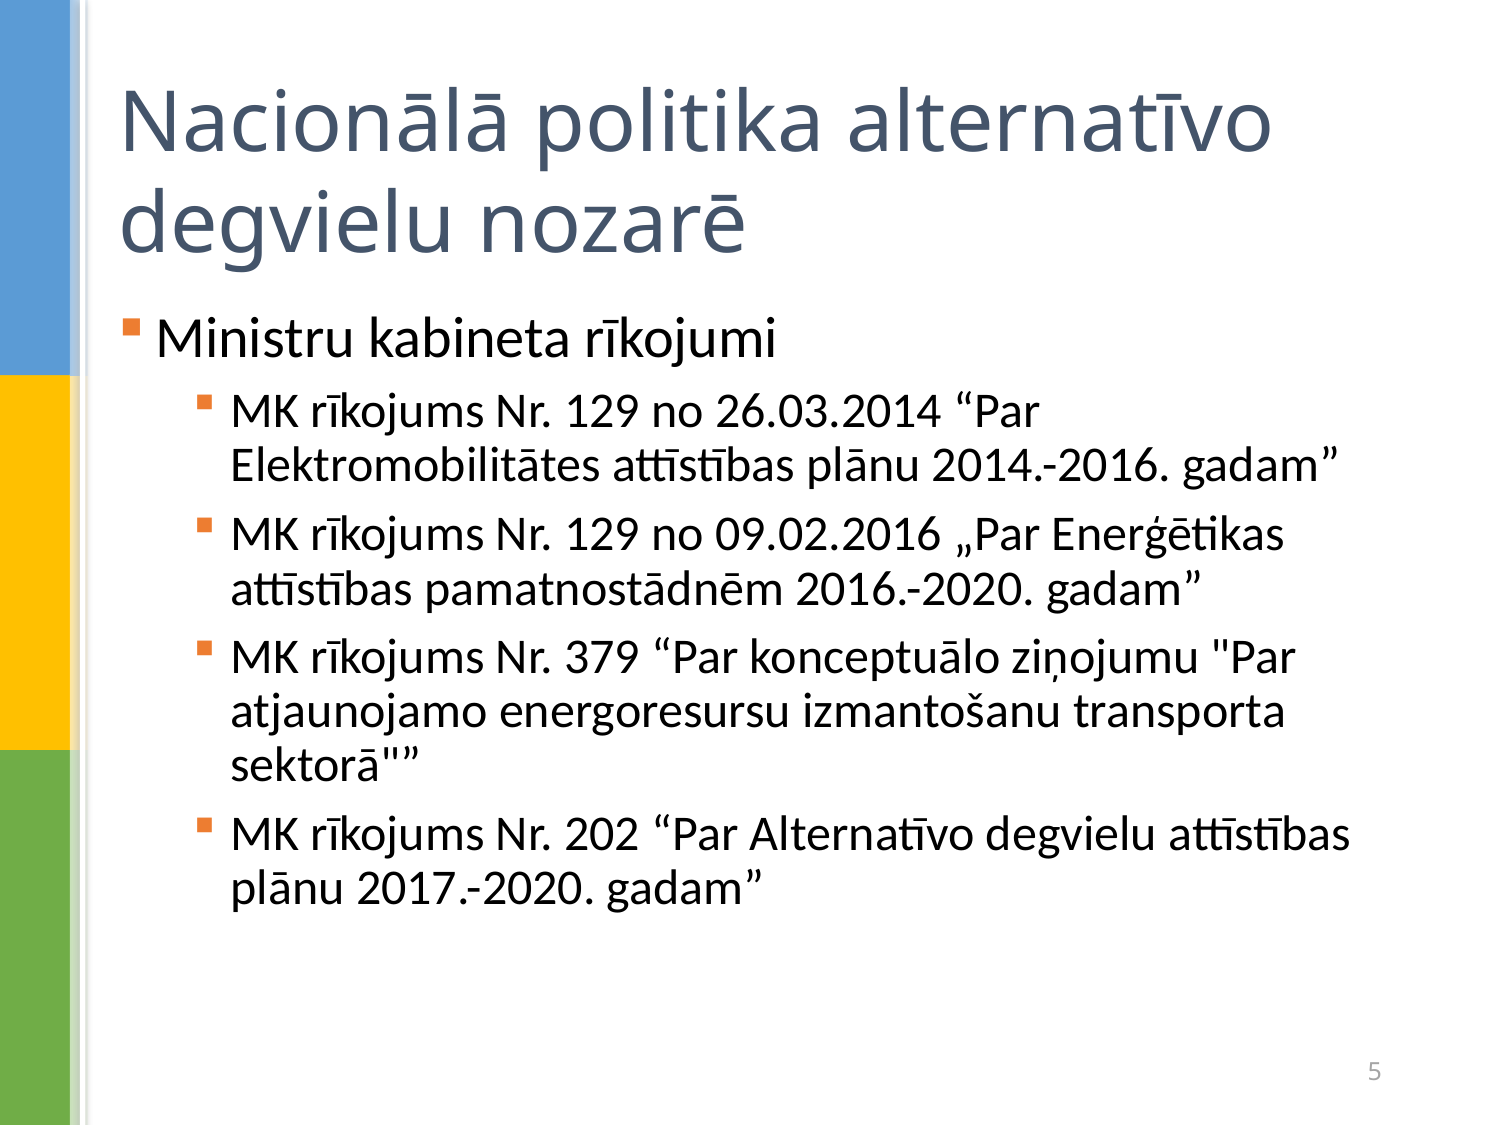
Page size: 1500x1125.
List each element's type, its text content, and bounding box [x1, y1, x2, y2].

slide_number 5 [993, 1042, 1397, 1103]
list Ministru kabineta rīkojumi MK rīkojums Nr. 129 no 26.03.2014 “Par Elektromobilitātes attīstības plānu 2014.-2016. gadam” MK rīkojums Nr. 129 no 09.02.2016 „Par Enerģētikas attīstības pamatnostādnēm 2016.-2020. gadam” MK rīkojums Nr. 379 “Par konceptuālo ziņojumu "Par atjaunojamo energoresursu izmantošanu transporta sektorā"” MK rīkojums Nr. 202 “Par Alternatīvo degvielu attīstības plānu 2017.-2020. gadam” [103, 299, 1397, 1014]
title Nacionālā politika alternatīvo degvielu nozarē [103, 59, 1397, 278]
